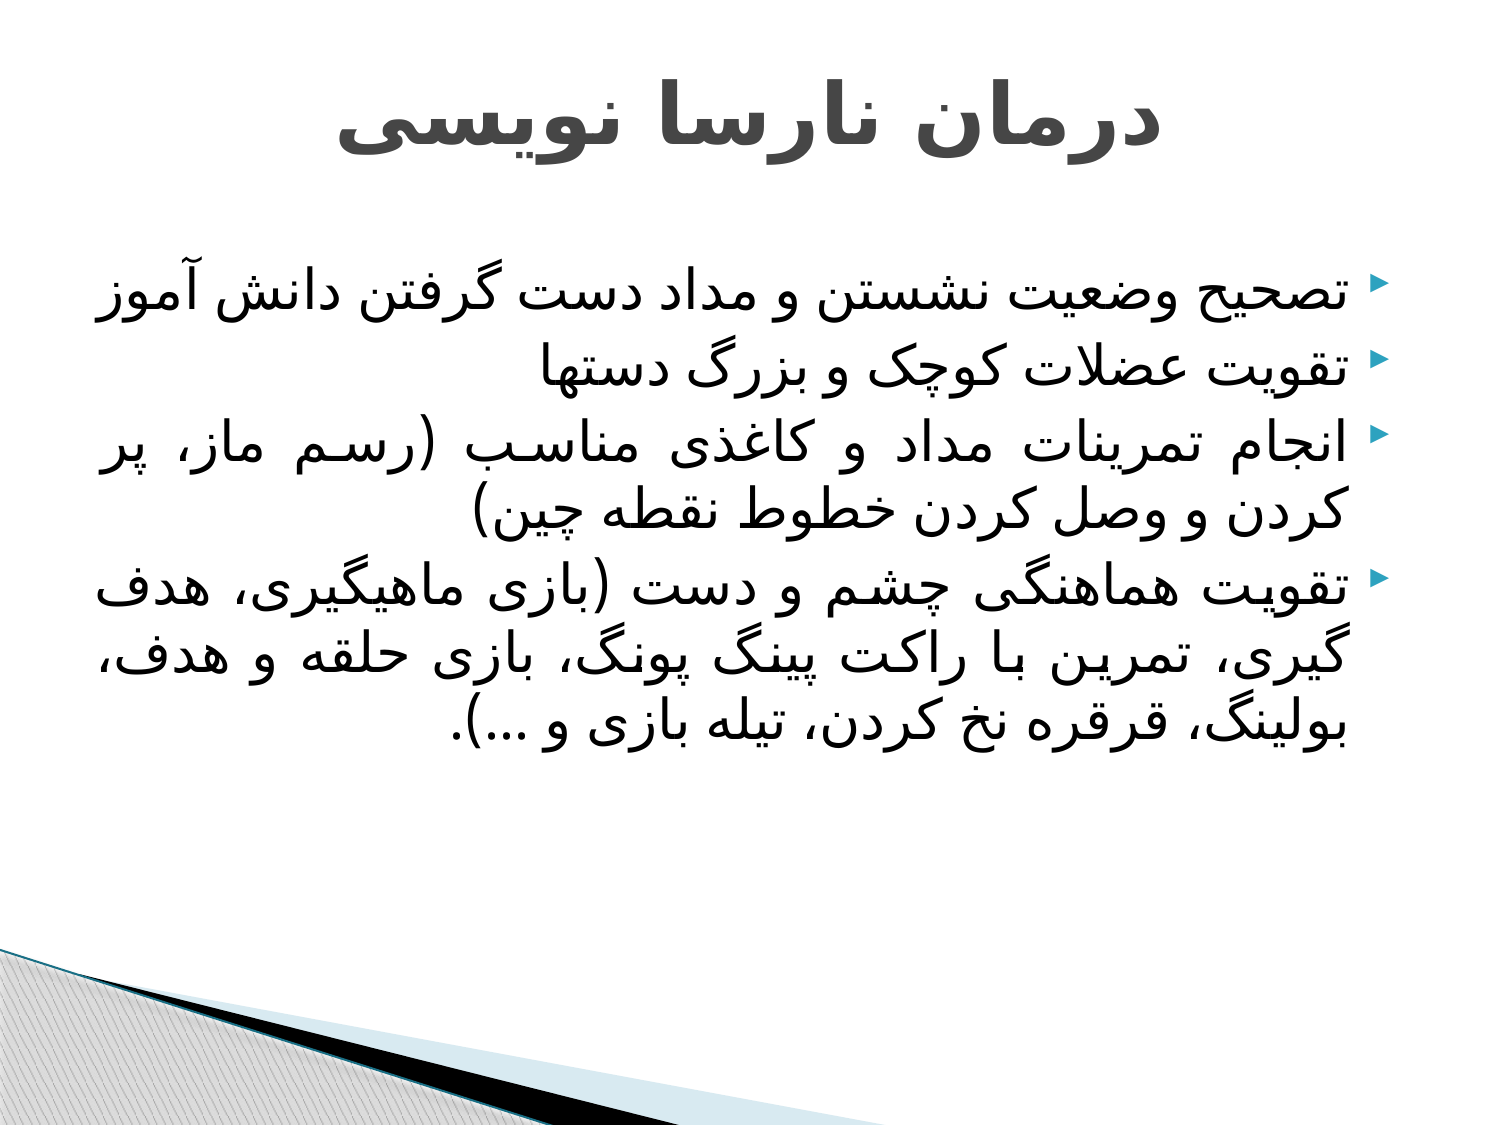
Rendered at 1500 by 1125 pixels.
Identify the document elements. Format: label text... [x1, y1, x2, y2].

title درمان نارسا نویسی [75, 45, 1425, 176]
list تصحیح وضعیت نشستن و مداد دست گرفتن دانش آموز تقویت عضلات کوچک و بزرگ دستها انجام تمرینات مداد و کاغذی مناسب (رسم ماز، پر کردن و وصل کردن خطوط نقطه چین) تقویت هماهنگی چشم و دست (بازی ماهیگیری، هدف گیری، تمرین با راکت پینگ پونگ، بازی حلقه و هدف، بولینگ، قرقره نخ کردن، تیله بازی و ...). [75, 246, 1425, 986]
